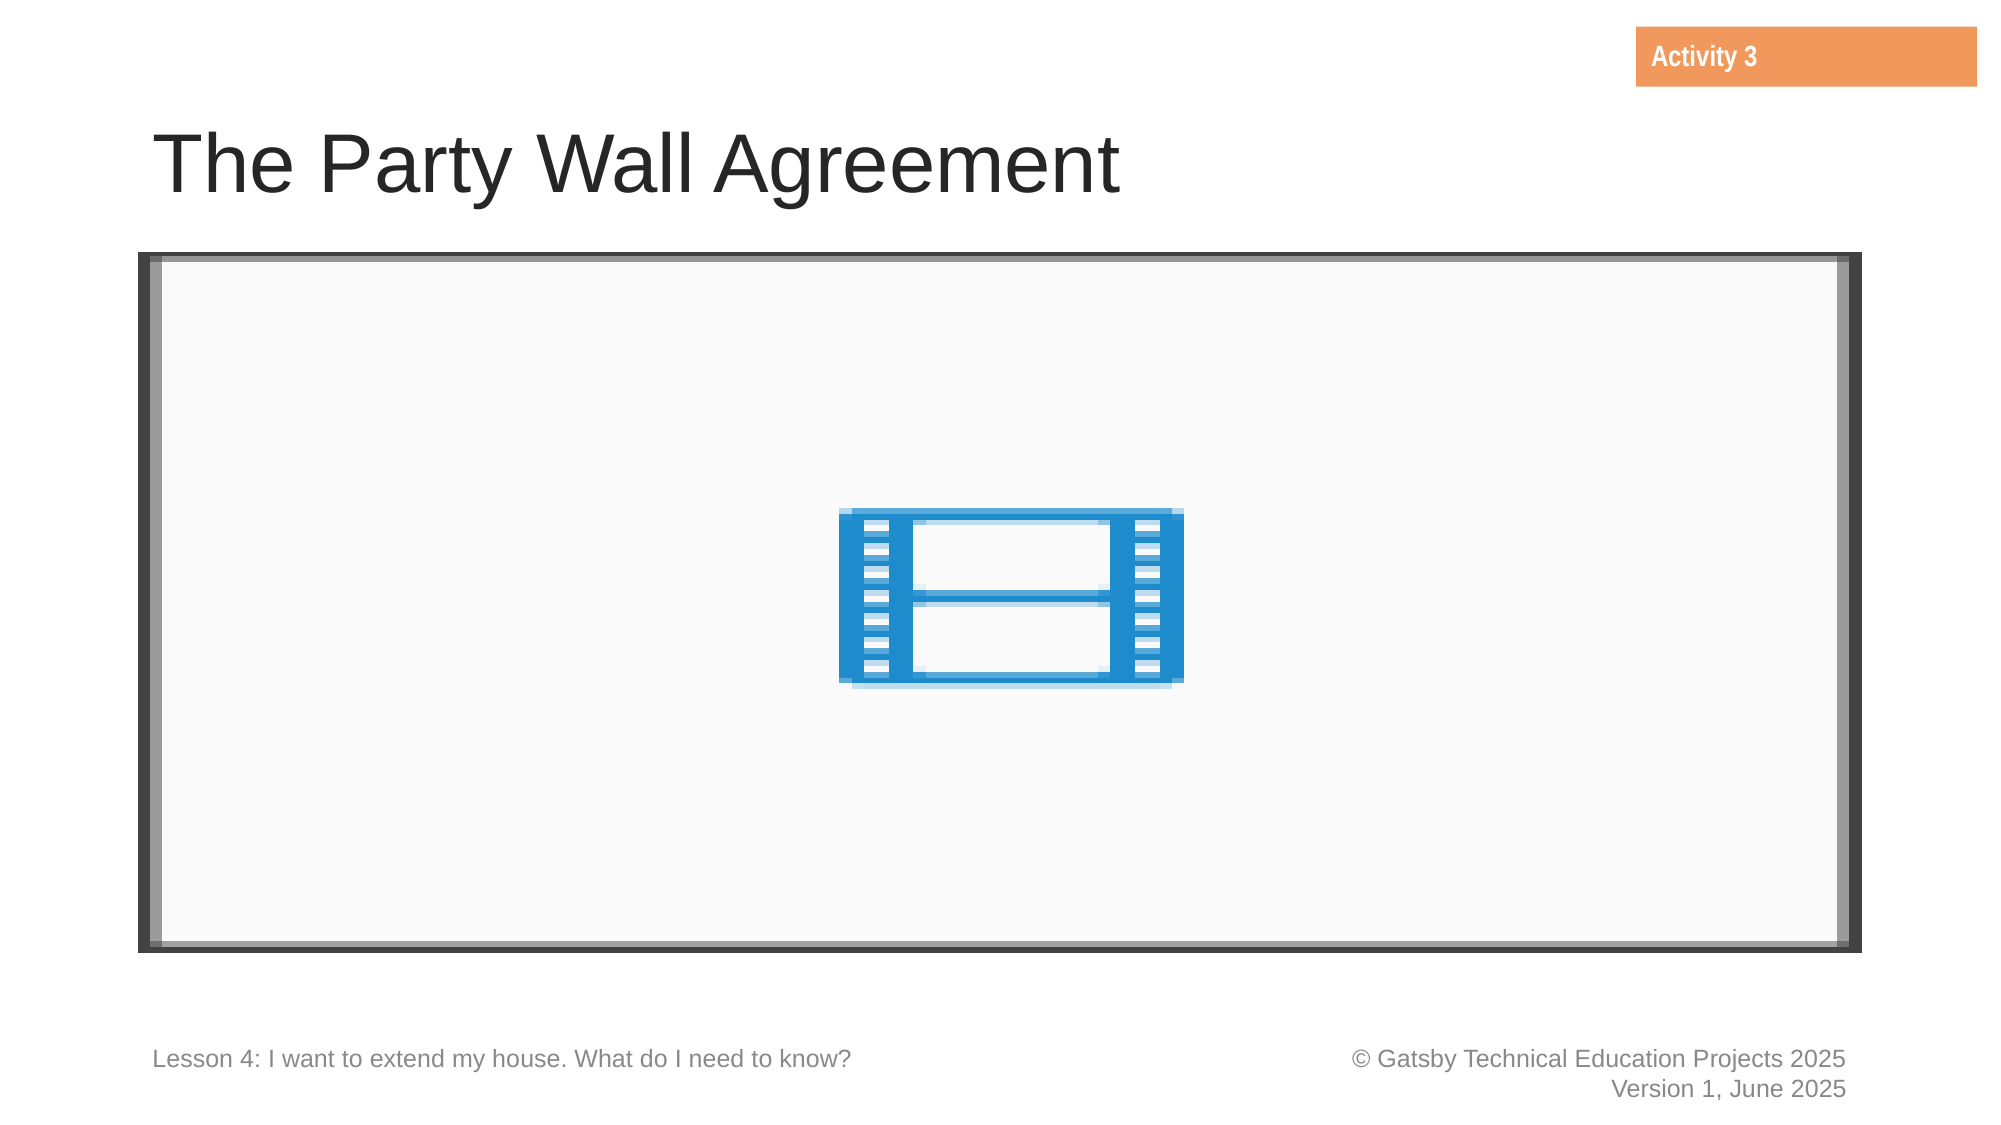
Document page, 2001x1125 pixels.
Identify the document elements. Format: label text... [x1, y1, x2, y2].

list Activity 3 [1636, 26, 1978, 87]
title The Party Wall Agreement [137, 56, 1863, 275]
list Lesson 4: I want to extend my house. What do I need to know? [137, 1042, 911, 1103]
